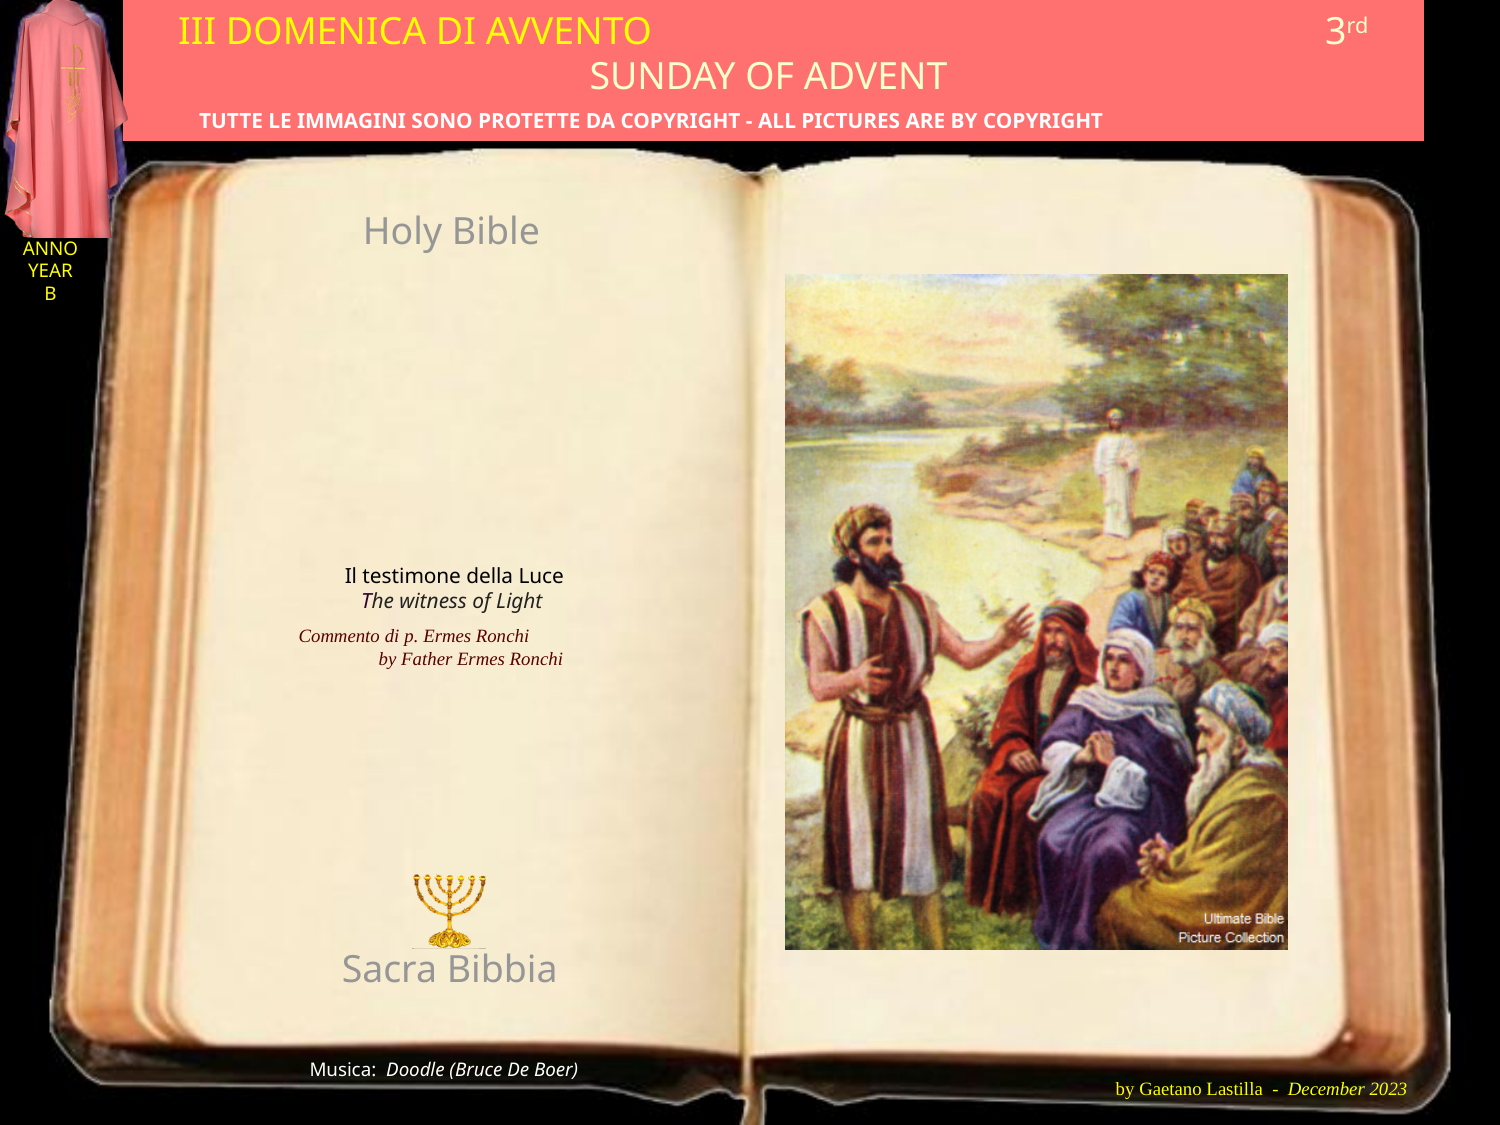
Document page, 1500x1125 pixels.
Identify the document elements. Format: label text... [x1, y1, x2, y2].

text_box Holy Bible [348, 199, 556, 260]
text_box III DOMENICA DI AVVENTO 3rd SUNDAY OF ADVENT TUTTE LE IMMAGINI SONO PROTETTE DA COPYRIGHT - ALL PICTURES ARE BY COPYRIGHT [130, 0, 1424, 141]
text_box Commento di p. Ermes Ronchi by Father Ermes Ronchi [283, 616, 621, 677]
picture [0, 0, 1500, 1125]
text_box ANNO YEAR B [7, 238, 93, 312]
text_box Sacra Bibbia [187, 937, 713, 998]
text_box Musica: Doodle (Bruce De Boer) [87, 1050, 800, 1088]
text_box Il testimone della Luce The witness of Light [189, 554, 715, 620]
text_box by Gaetano Lastilla - December 2023 [974, 1068, 1500, 1107]
